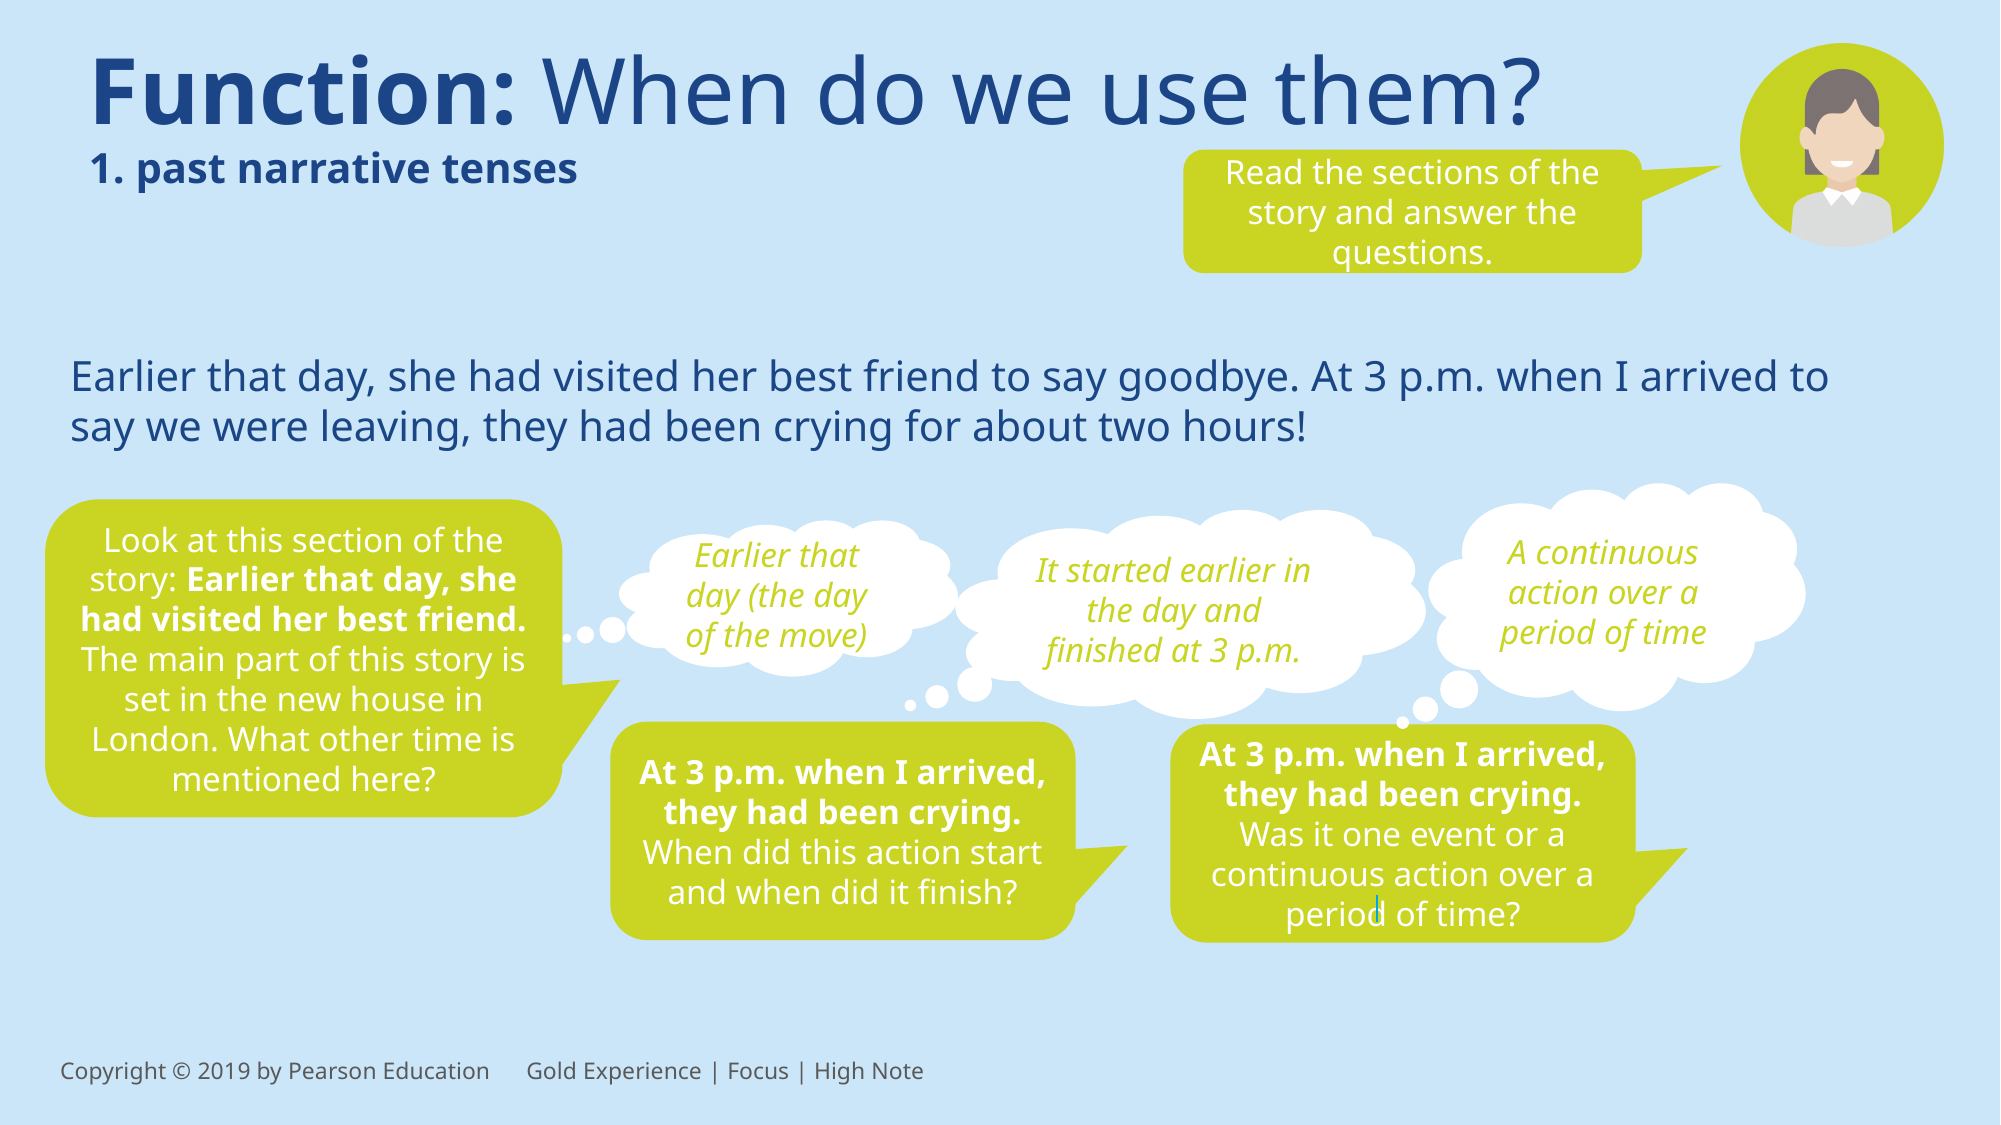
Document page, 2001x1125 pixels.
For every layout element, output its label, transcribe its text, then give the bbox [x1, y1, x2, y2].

text_box Read the sections of the story and answer the questions. [1183, 149, 1723, 274]
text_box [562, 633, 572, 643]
footer Copyright © 2019 by Pearson Education Gold Experience | Focus | High Note [45, 1040, 1084, 1101]
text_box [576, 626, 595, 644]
picture [1739, 43, 1944, 248]
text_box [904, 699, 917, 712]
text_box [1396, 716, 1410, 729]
text_box Look at this section of the story: Earlier that day, she had visited her best friend. The main part of this story is set in the new house in London. What other time is mentioned here? [45, 499, 621, 818]
text_box It started earlier in the day and finished at 3 p.m. [955, 509, 1426, 719]
text_box Earlier that day (the day of the move) [599, 520, 958, 677]
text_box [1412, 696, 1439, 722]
text_box A continuous action over a period of time [1428, 483, 1806, 712]
text_box At 3 p.m. when I arrived, they had been crying. When did this action start and when did it finish? [610, 721, 1128, 941]
text_box Earlier that day, she had visited her best friend to say goodbye. At 3 p.m. when I arrived to say we were leaving, they had been crying for about two hours! [55, 341, 1848, 458]
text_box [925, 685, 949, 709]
list 1. past narrative tenses [73, 140, 1590, 261]
text_box At 3 p.m. when I arrived, they had been crying. Was it one event or a continuous action over a period of time? [1170, 724, 1688, 943]
title Function: When do we use them? [73, 37, 1910, 253]
